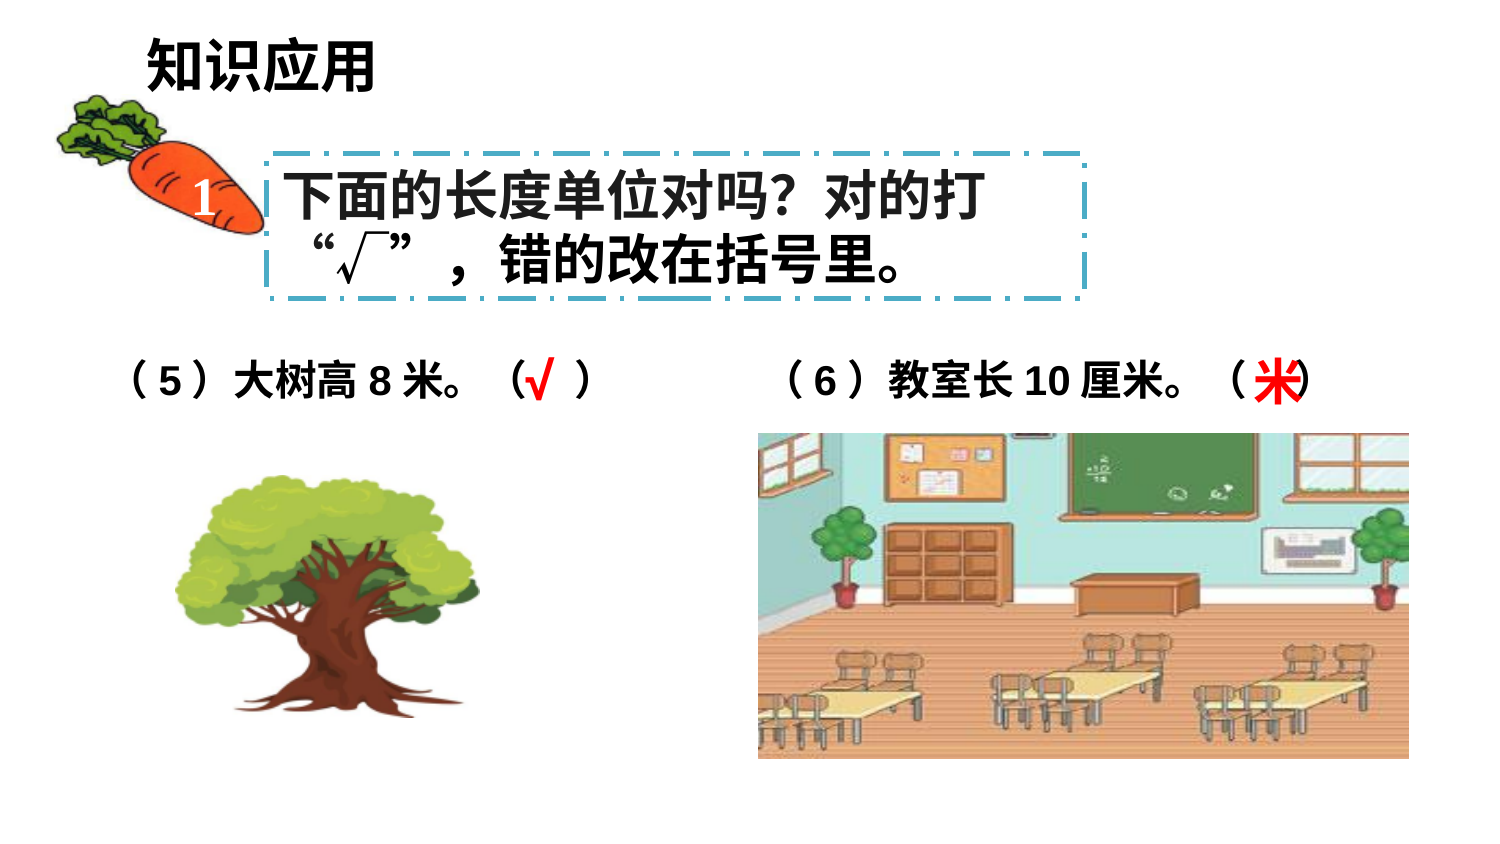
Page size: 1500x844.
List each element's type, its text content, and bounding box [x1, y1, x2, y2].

text_box 知识应用 [131, 21, 419, 92]
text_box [91, 346, 733, 719]
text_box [758, 346, 1409, 760]
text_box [54, 94, 1085, 301]
